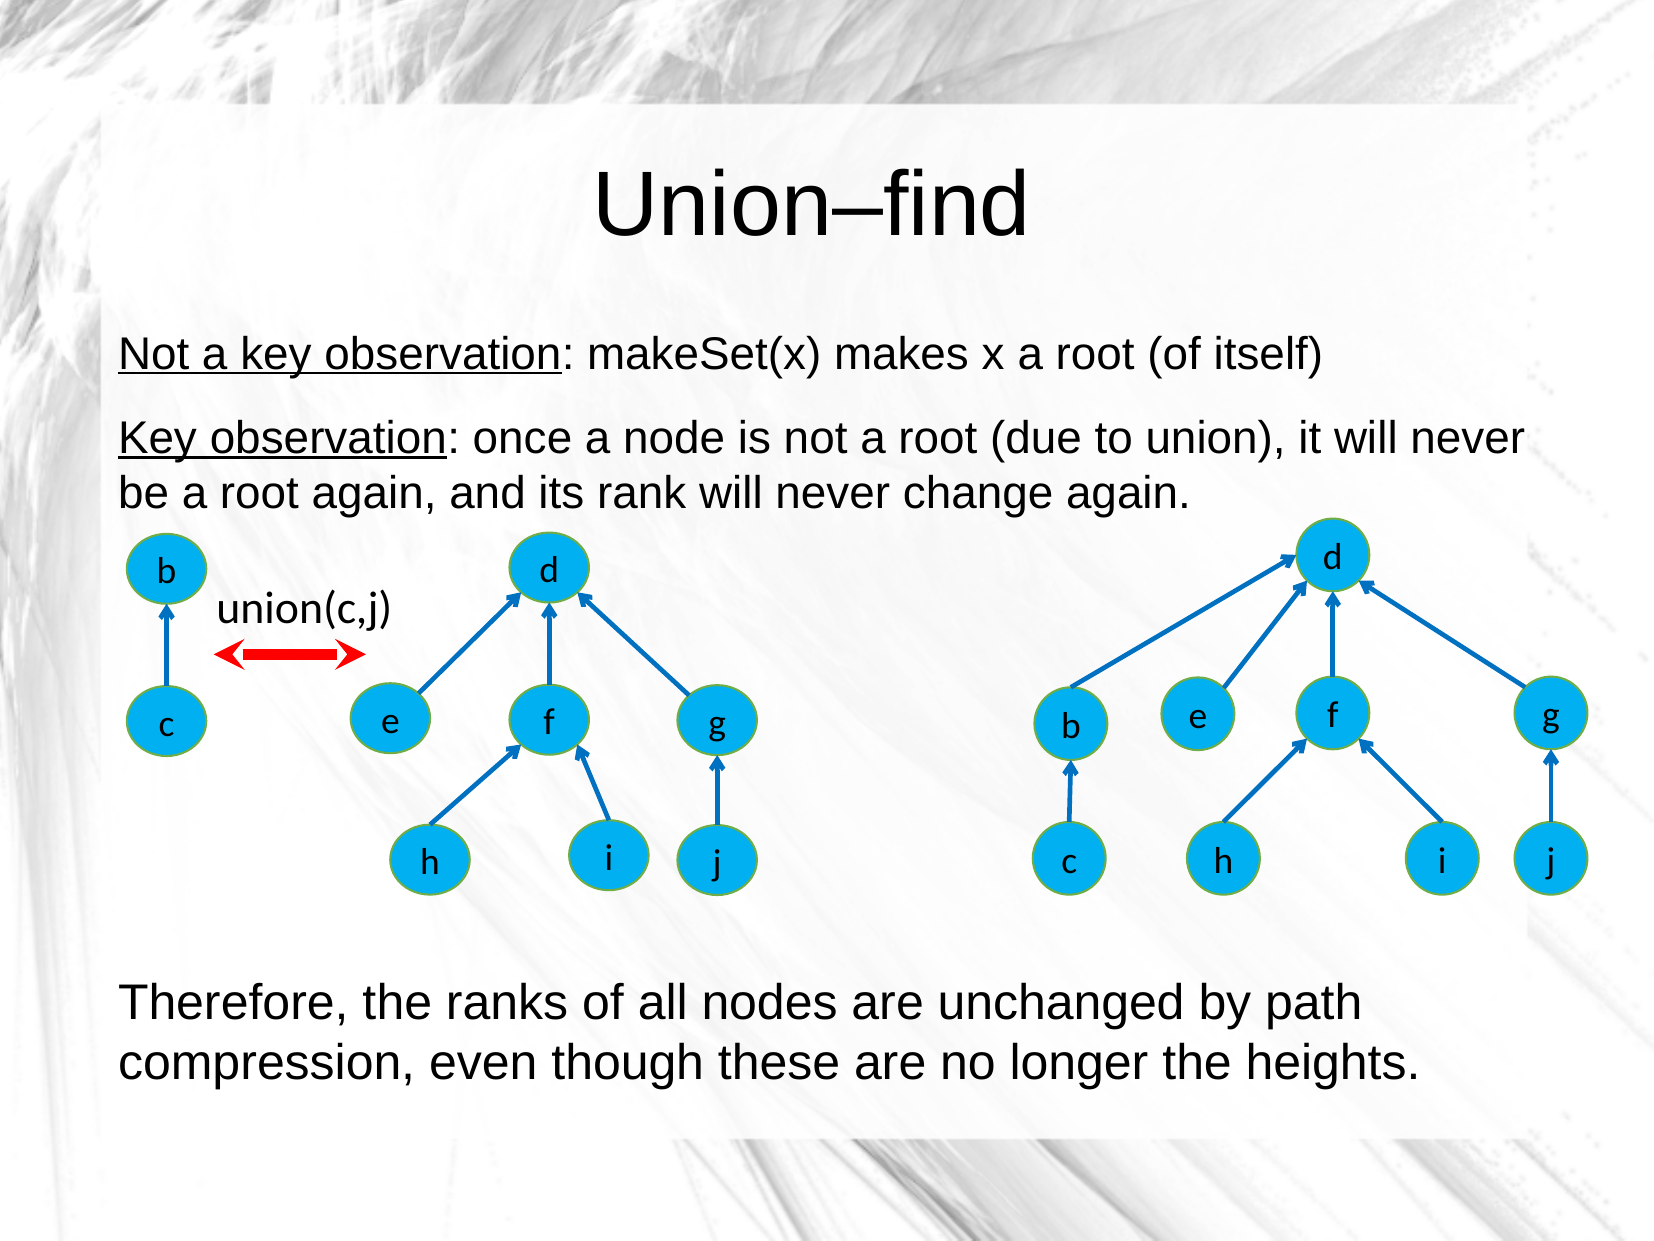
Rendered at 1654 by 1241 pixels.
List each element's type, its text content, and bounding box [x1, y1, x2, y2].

text_box union(c,j) [207, 570, 350, 640]
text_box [350, 532, 757, 895]
list Not a key observation: makeSet(x) makes x a root (of itself) Key observation: once a node is not a root (due to union), it will never be a root again, and its rank will never change again. Therefore, the ranks of all nodes are unchanged by path compression, even though these are no longer the heights. [118, 319, 1571, 1109]
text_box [1032, 518, 1588, 895]
title Union–find [118, 93, 1506, 299]
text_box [126, 533, 207, 756]
picture [0, 0, 1654, 1241]
